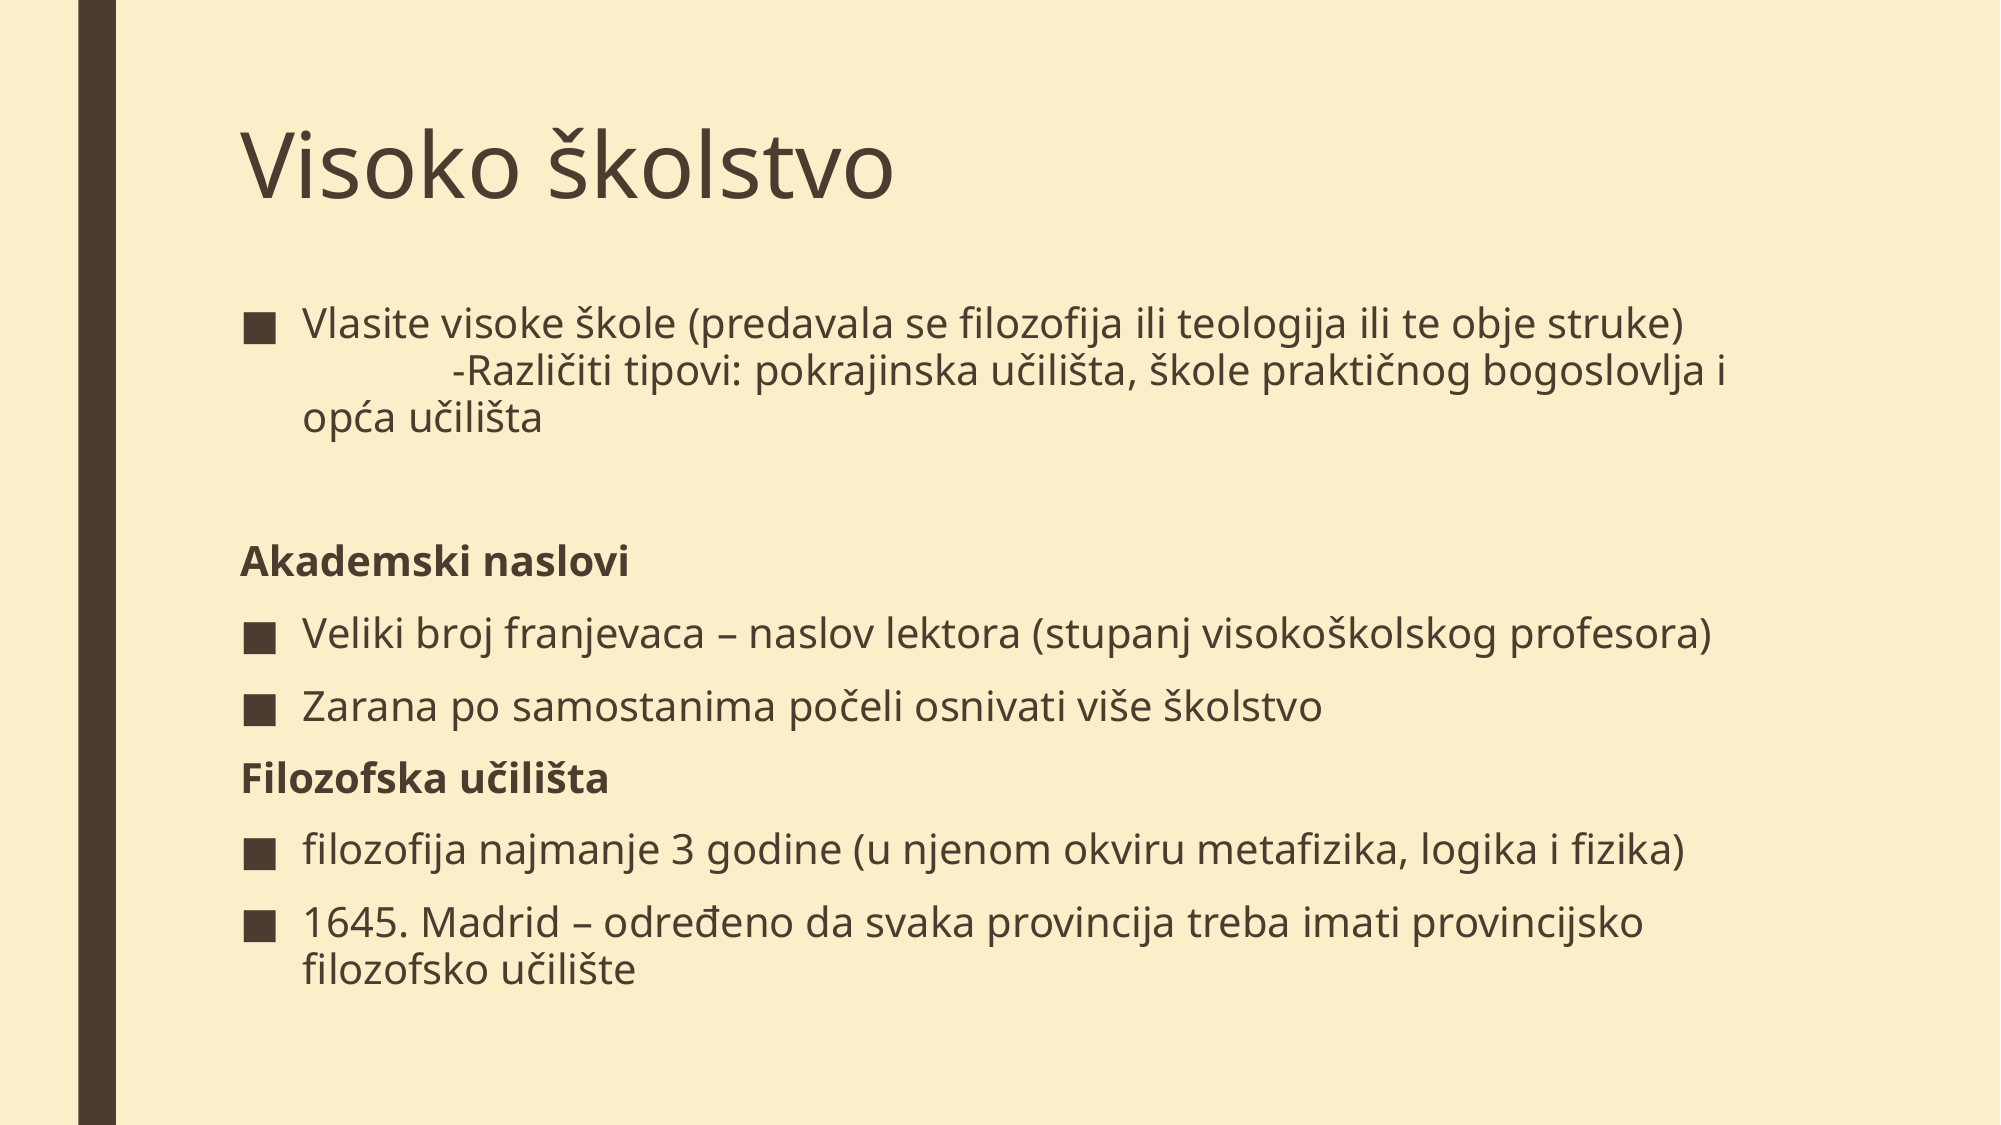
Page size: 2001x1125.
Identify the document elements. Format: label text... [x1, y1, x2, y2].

list Vlasite visoke škole (predavala se filozofija ili teologija ili te obje struke) -Različiti tipovi: pokrajinska učilišta, škole praktičnog bogoslovlja i opća učilišta Akademski naslovi Veliki broj franjevaca – naslov lektora (stupanj visokoškolskog profesora) Zarana po samostanima počeli osnivati više školstvo Filozofska učilišta filozofija najmanje 3 godine (u njenom okviru metafizika, logika i fizika) 1645. Madrid – određeno da svaka provincija treba imati provincijsko filozofsko učilište [225, 293, 1800, 971]
title Visoko školstvo [225, 112, 1800, 273]
